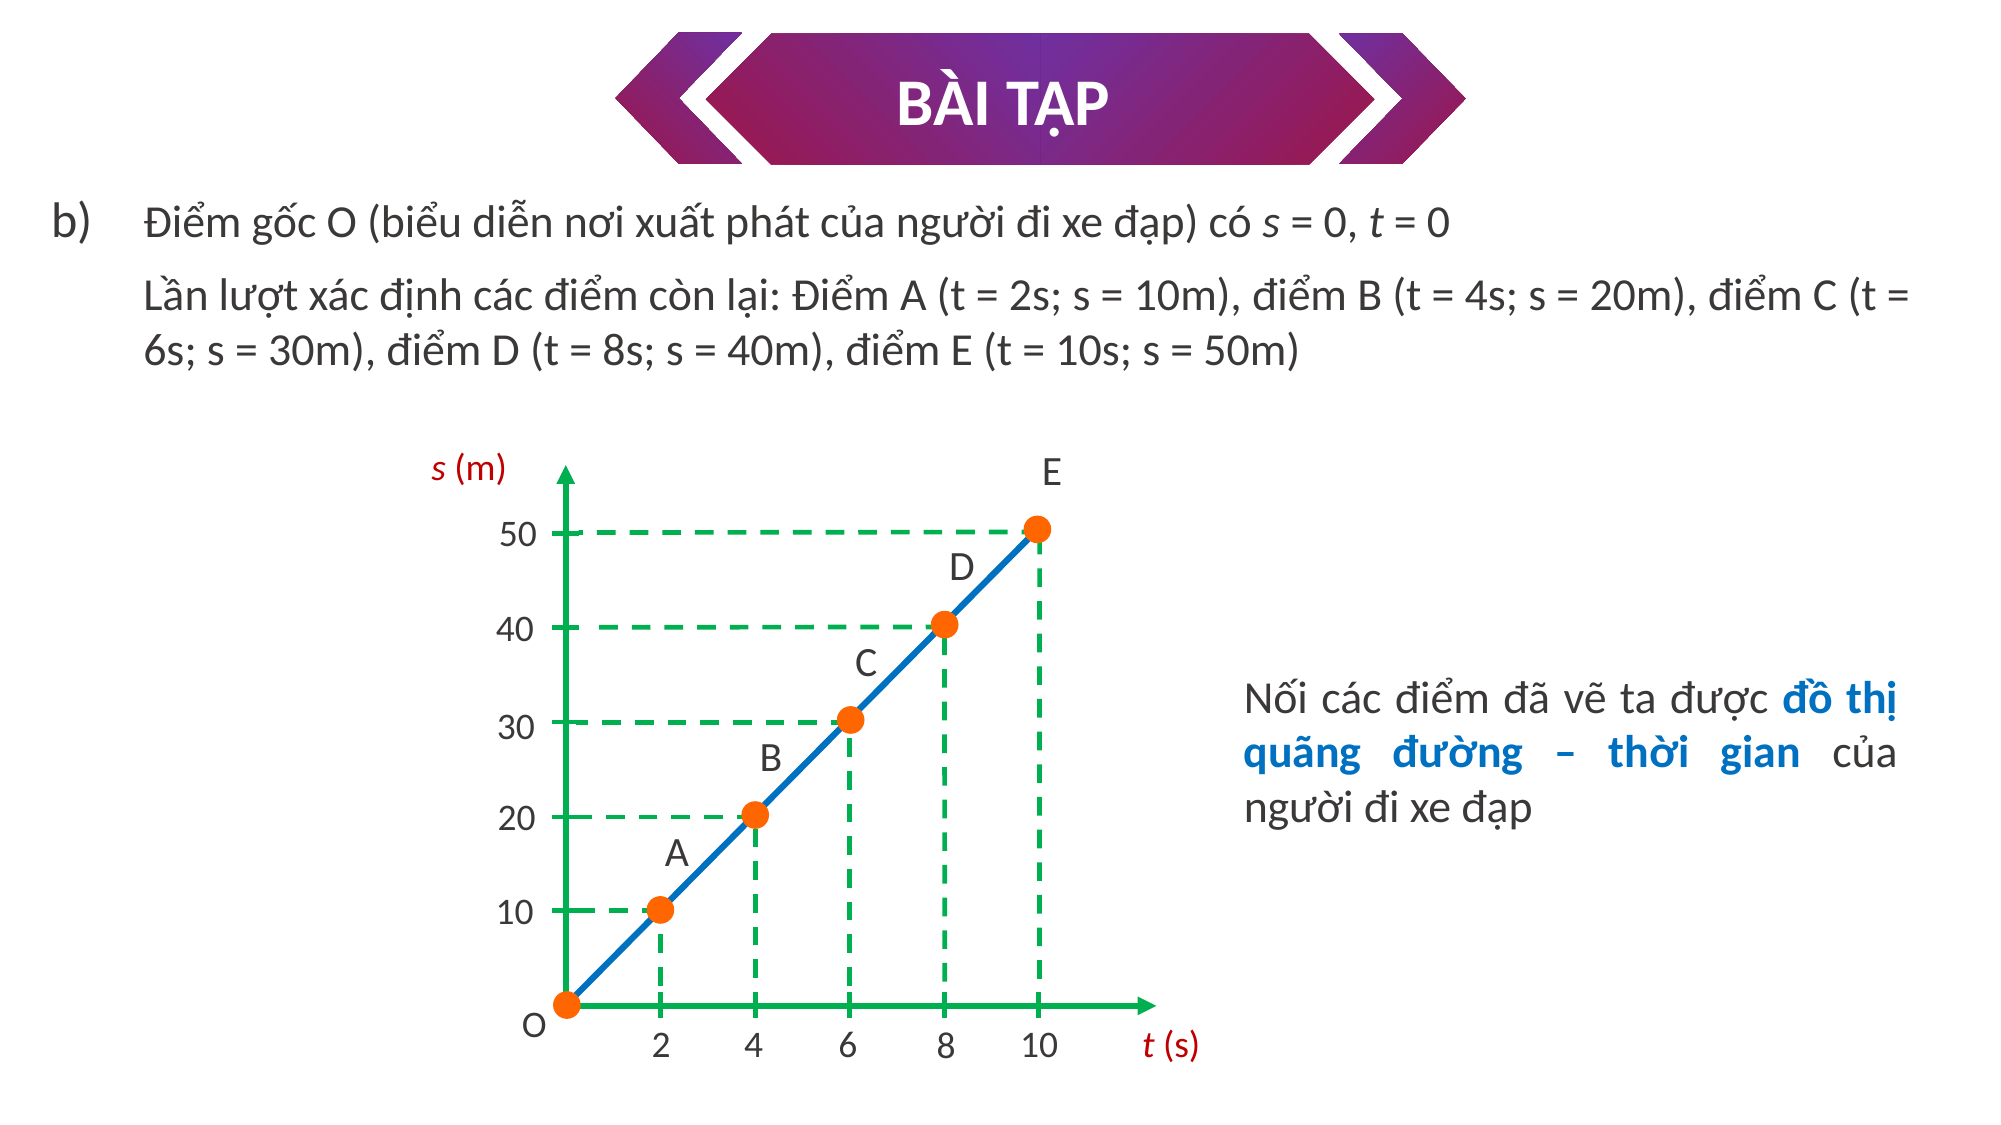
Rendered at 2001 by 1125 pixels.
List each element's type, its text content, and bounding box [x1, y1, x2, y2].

text_box Lần lượt xác định các điểm còn lại: Điểm A (t = 2s; s = 10m), điểm B (t = 4s; s = 20m), điểm C (t = 6s; s = 30m), điểm D (t = 8s; s = 40m), điểm E (t = 10s; s = 50m) [128, 257, 1935, 382]
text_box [930, 533, 1016, 639]
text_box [646, 817, 732, 924]
text_box b) [36, 180, 118, 256]
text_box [836, 628, 922, 734]
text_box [741, 723, 827, 829]
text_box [1023, 436, 1109, 544]
text_box [1337, 32, 1468, 165]
text_box Nối các điểm đã vẽ ta được đồ thị quãng đường – thời gian của người đi xe đạp [1238, 659, 1913, 840]
text_box [614, 31, 744, 165]
text_box Điểm gốc O (biểu diễn nơi xuất phát của người đi xe đạp) có s = 0, t = 0 [128, 184, 1792, 255]
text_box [416, 436, 1238, 1074]
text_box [705, 33, 1375, 165]
